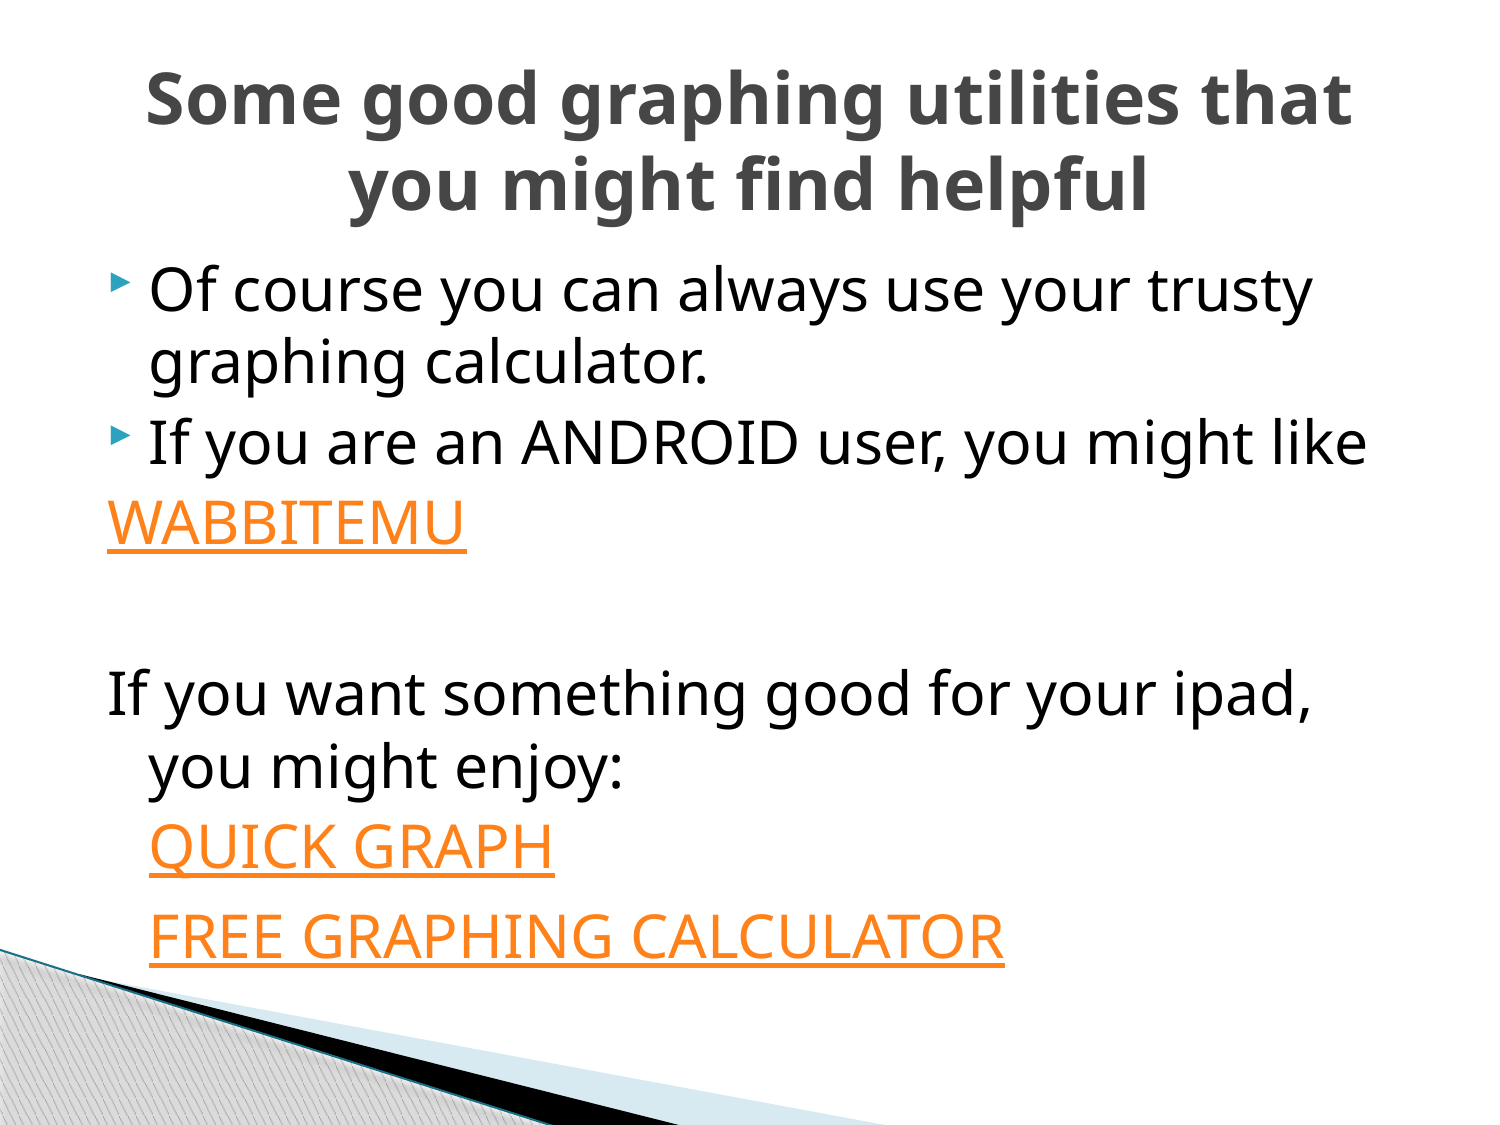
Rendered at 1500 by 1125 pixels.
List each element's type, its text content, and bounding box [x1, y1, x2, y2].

title Some good graphing utilities that you might find helpful [75, 45, 1425, 233]
list Of course you can always use your trusty graphing calculator. If you are an ANDROID user, you might like WABBITEMU If you want something good for your ipad, you might enjoy: QUICK GRAPH FREE GRAPHING CALCULATOR [75, 243, 1425, 1063]
